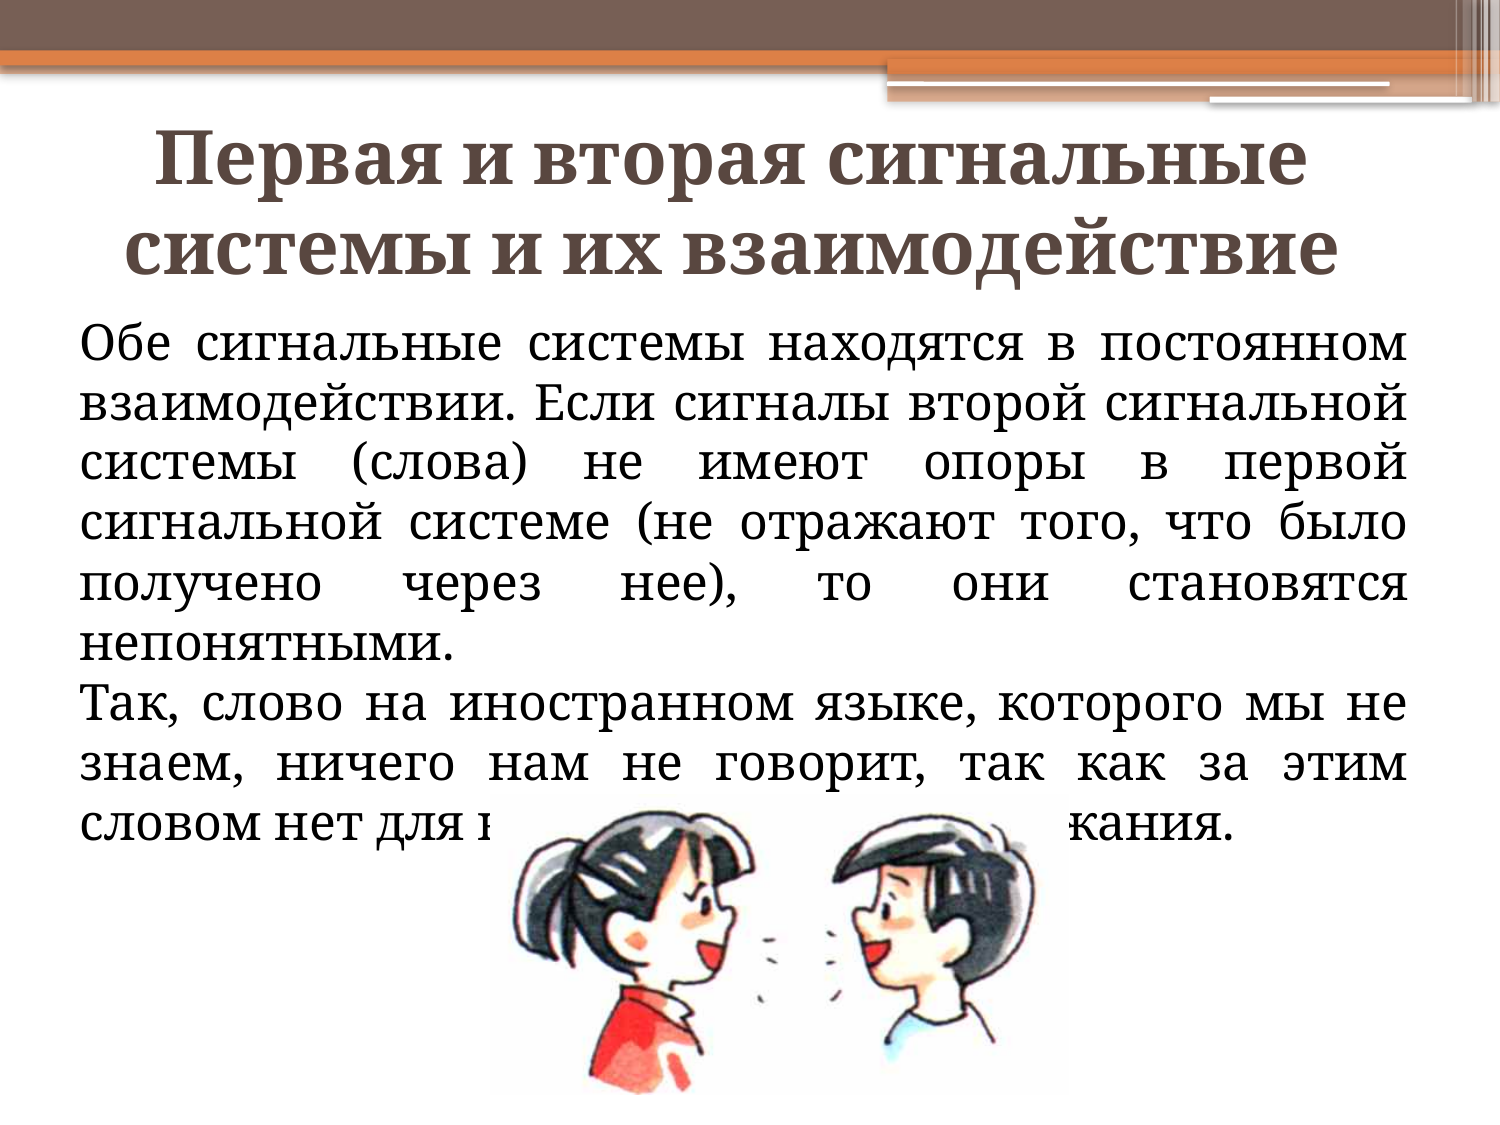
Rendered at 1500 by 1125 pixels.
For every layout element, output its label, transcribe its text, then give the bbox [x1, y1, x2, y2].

text_box Обе сигнальные системы находятся в постоянном взаимодействии. Если сигналы второй сигнальной системы (слова) не имеют опоры в первой сигнальной системе (не отражают того, что было получено через нее), то они становятся непонятными. Так, слово на иностранном языке, которого мы не знаем, ничего нам не говорит, так как за этим словом нет для нас конкретного содержания. [64, 302, 1424, 858]
text_box Первая и вторая сигнальные системы и их взаимодействие [100, 101, 1365, 297]
picture [489, 794, 1069, 1095]
